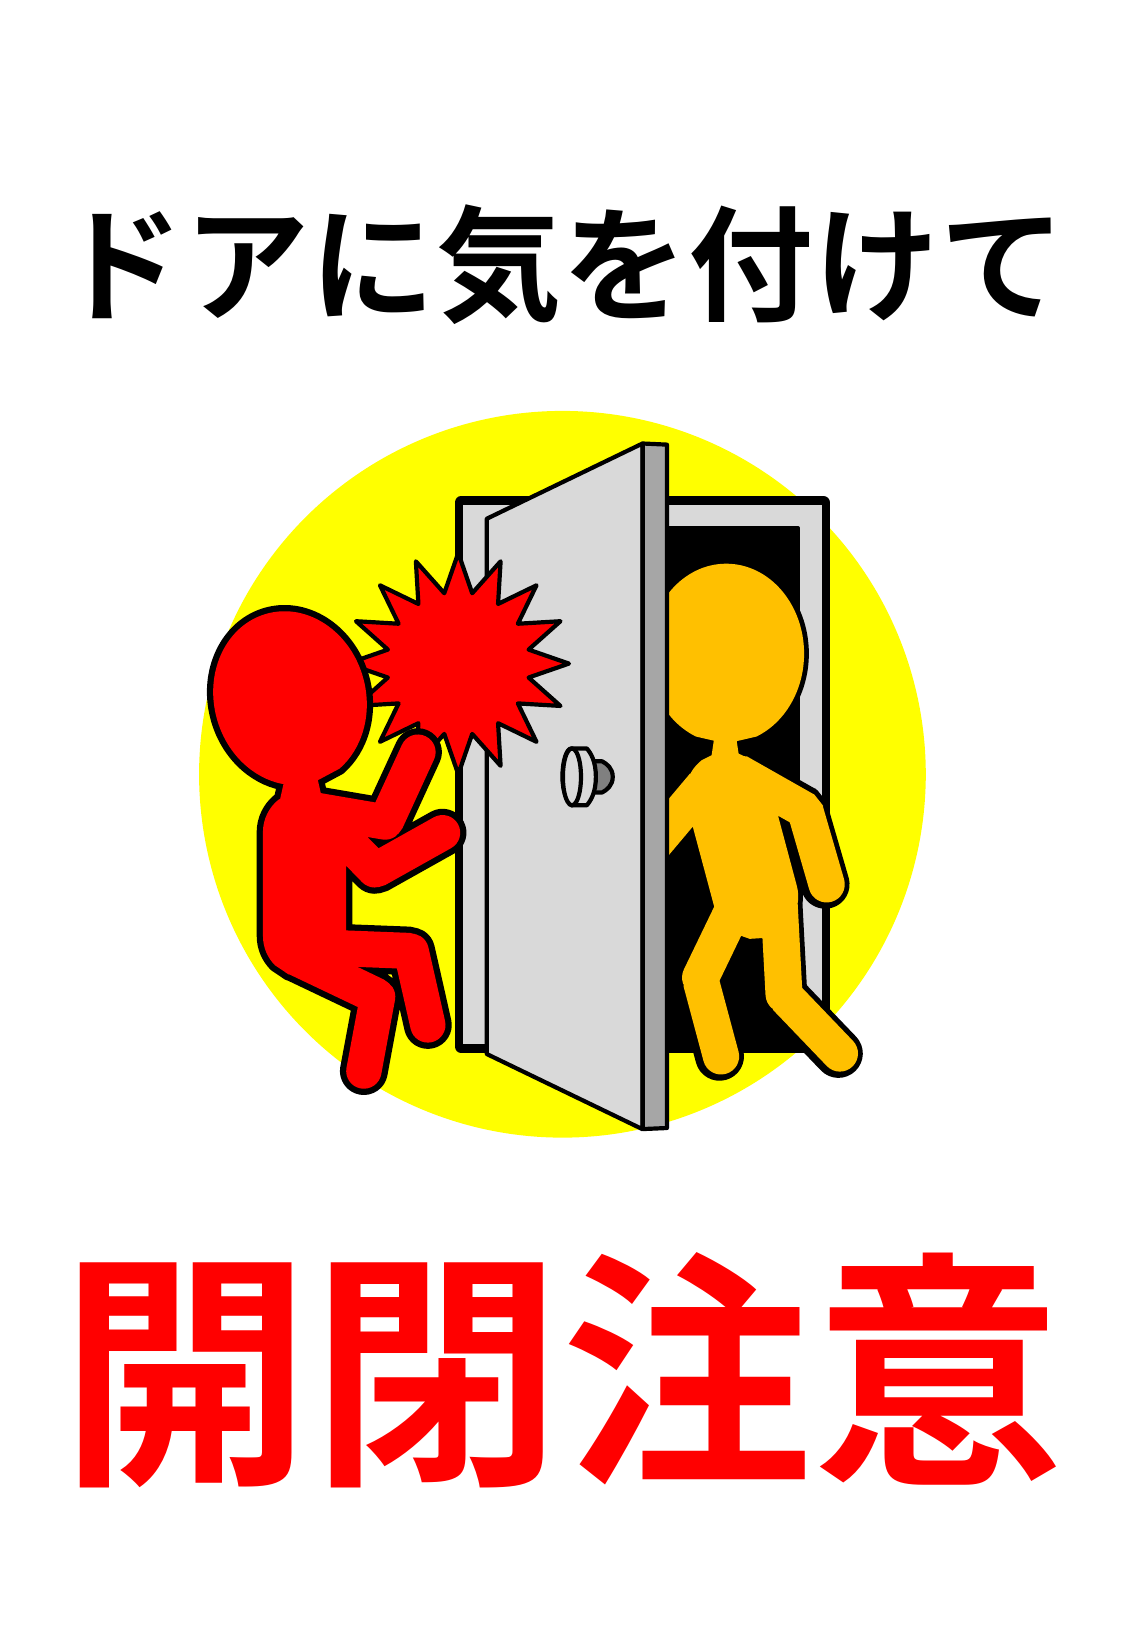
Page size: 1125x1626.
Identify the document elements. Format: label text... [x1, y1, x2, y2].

text_box 開閉注意 [0, 1207, 1125, 1523]
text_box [198, 410, 927, 1138]
text_box ドアに気を付けて [0, 179, 1125, 345]
